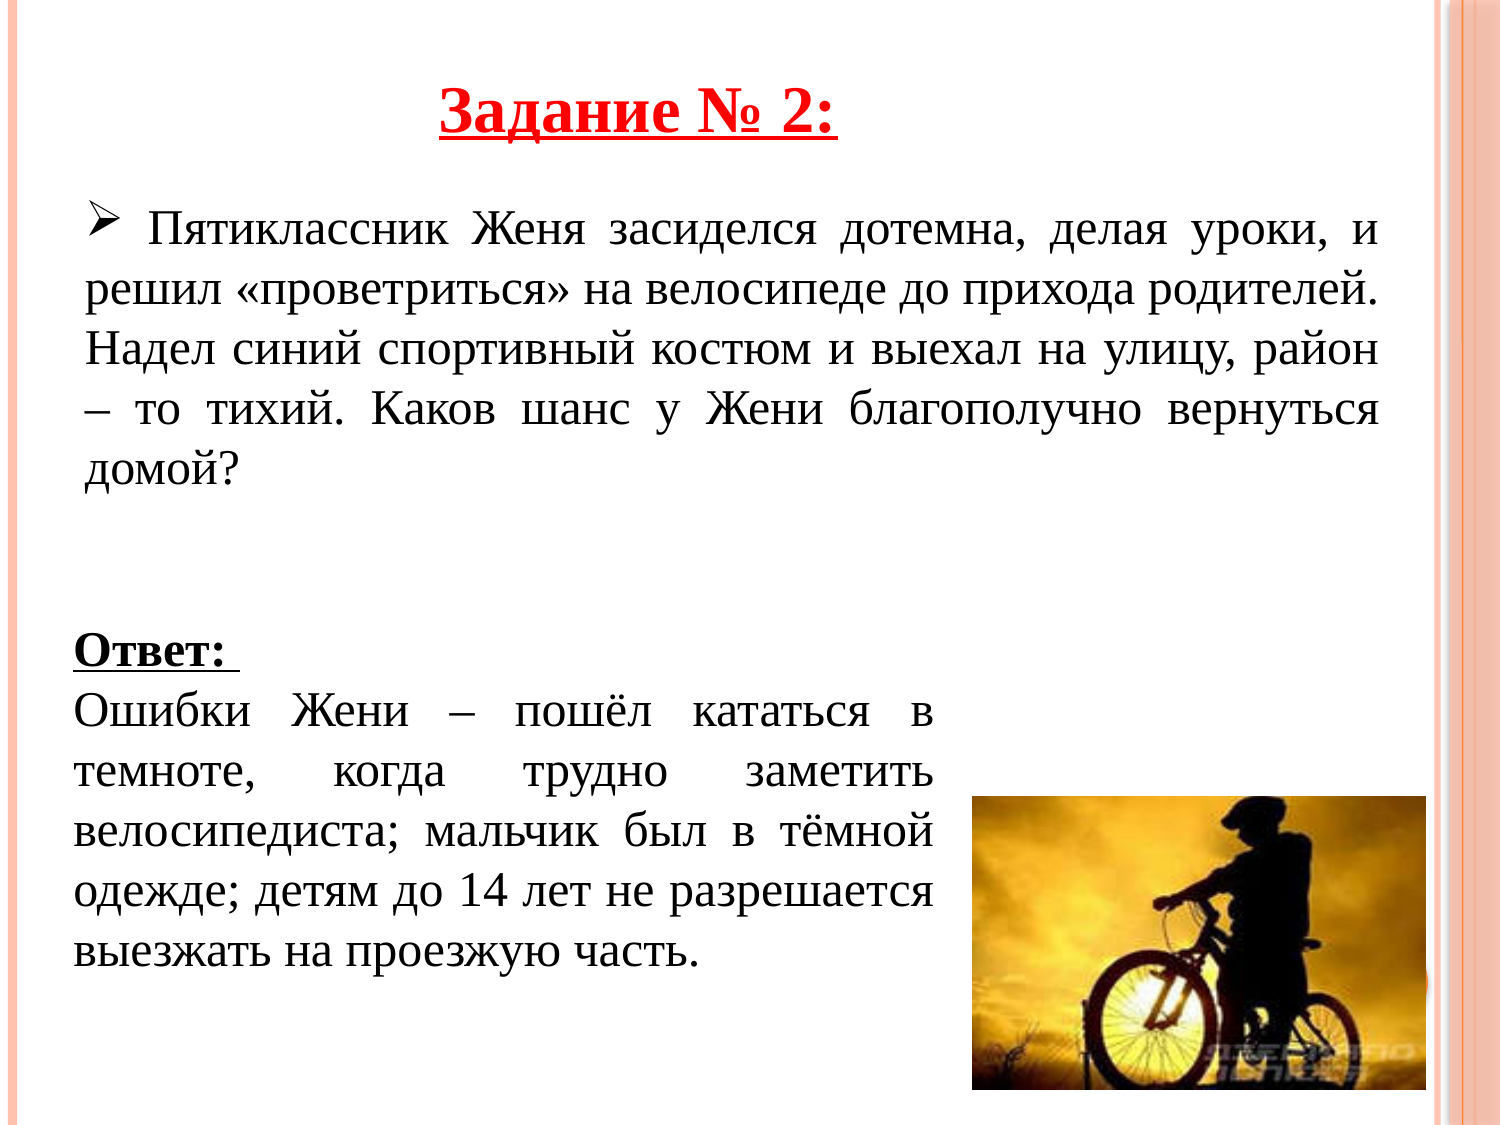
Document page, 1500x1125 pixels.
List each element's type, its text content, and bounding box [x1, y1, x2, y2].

text_box Задание № 2: [398, 58, 879, 154]
text_box Пятиклассник Женя засиделся дотемна, делая уроки, и решил «проветриться» на велосипеде до прихода родителей. Надел синий спортивный костюм и выехал на улицу, район – то тихий. Каков шанс у Жени благополучно вернуться домой? [70, 187, 1395, 503]
picture [972, 796, 1427, 1091]
text_box Ответ: Ошибки Жени – пошёл кататься в темноте, когда трудно заметить велосипедиста; мальчик был в тёмной одежде; детям до 14 лет не разрешается выезжать на проезжую часть. [58, 609, 950, 985]
